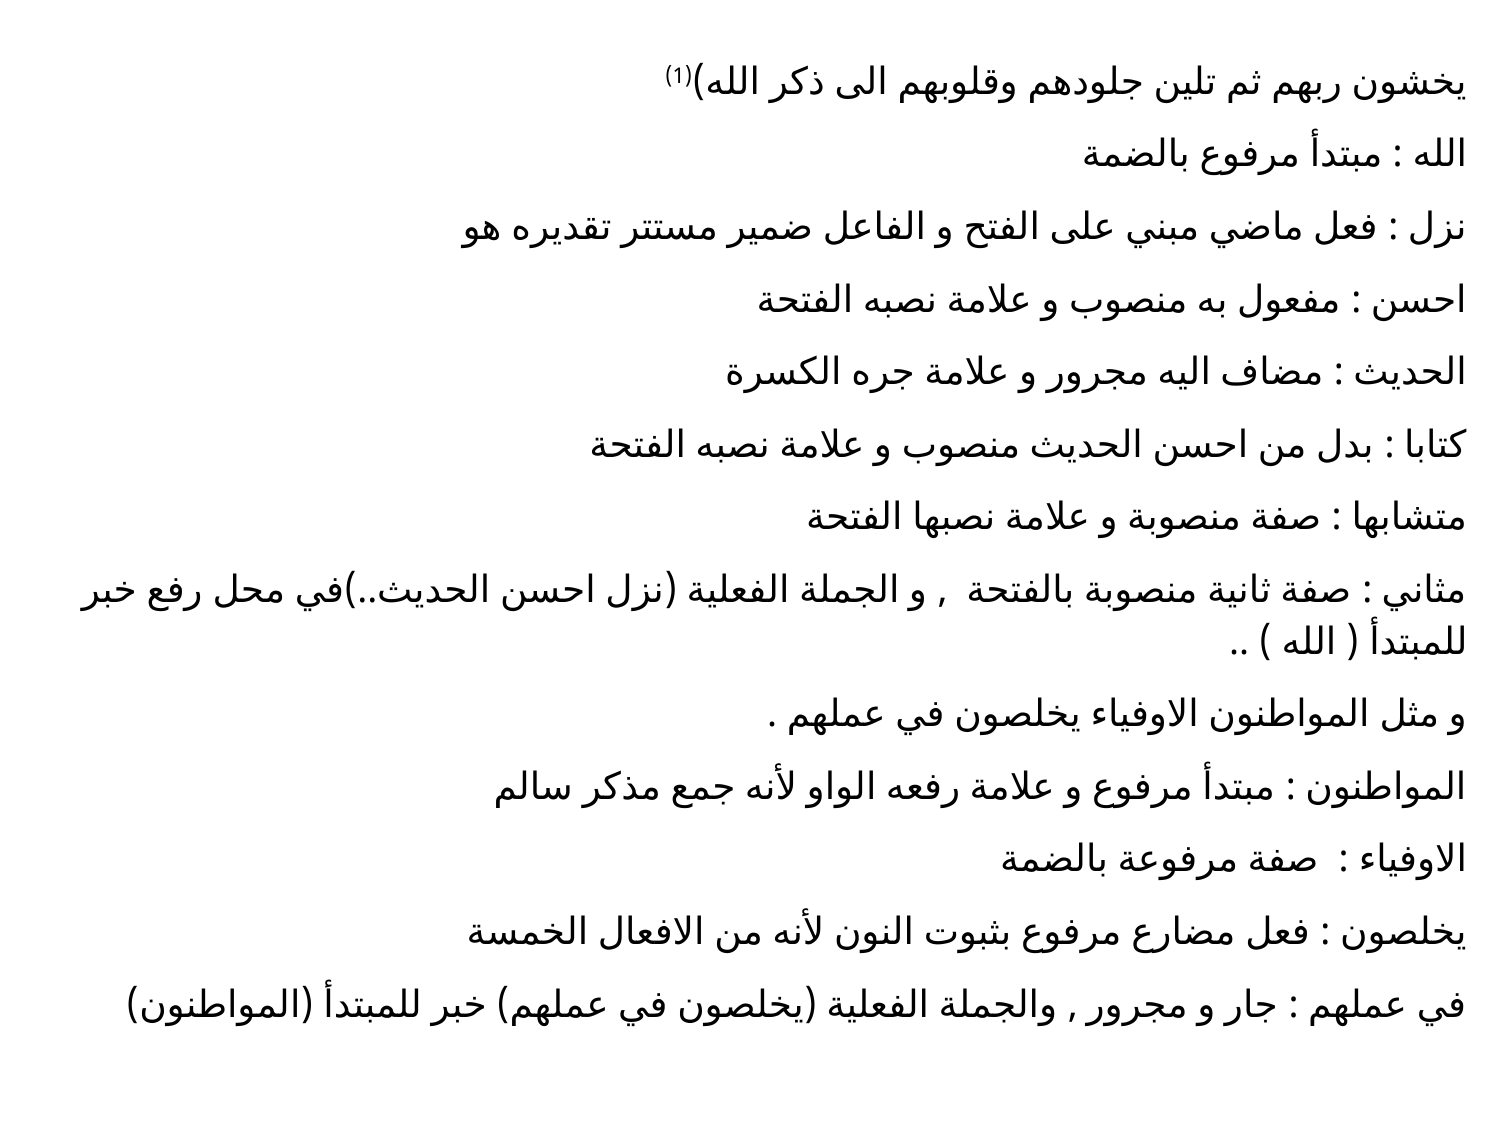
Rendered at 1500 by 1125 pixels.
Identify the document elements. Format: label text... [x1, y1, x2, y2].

text_box يخشون ربهم ثم تلين جلودهم وقلوبهم الى ذكر الله)(1) الله : مبتدأ مرفوع بالضمة نزل : فعل ماضي مبني على الفتح و الفاعل ضمير مستتر تقديره هو احسن : مفعول به منصوب و علامة نصبه الفتحة الحديث : مضاف اليه مجرور و علامة جره الكسرة كتابا : بدل من احسن الحديث منصوب و علامة نصبه الفتحة متشابها : صفة منصوبة و علامة نصبها الفتحة مثاني : صفة ثانية منصوبة بالفتحة , و الجملة الفعلية (نزل احسن الحديث..)في محل رفع خبر للمبتدأ ( الله ) .. و مثل المواطنون الاوفياء يخلصون في عملهم . المواطنون : مبتدأ مرفوع و علامة رفعه الواو لأنه جمع مذكر سالم الاوفياء : صفة مرفوعة بالضمة يخلصون : فعل مضارع مرفوع بثبوت النون لأنه من الافعال الخمسة في عملهم : جار و مجرور , والجملة الفعلية (يخلصون في عملهم) خبر للمبتدأ (المواطنون) [0, 42, 1483, 1032]
